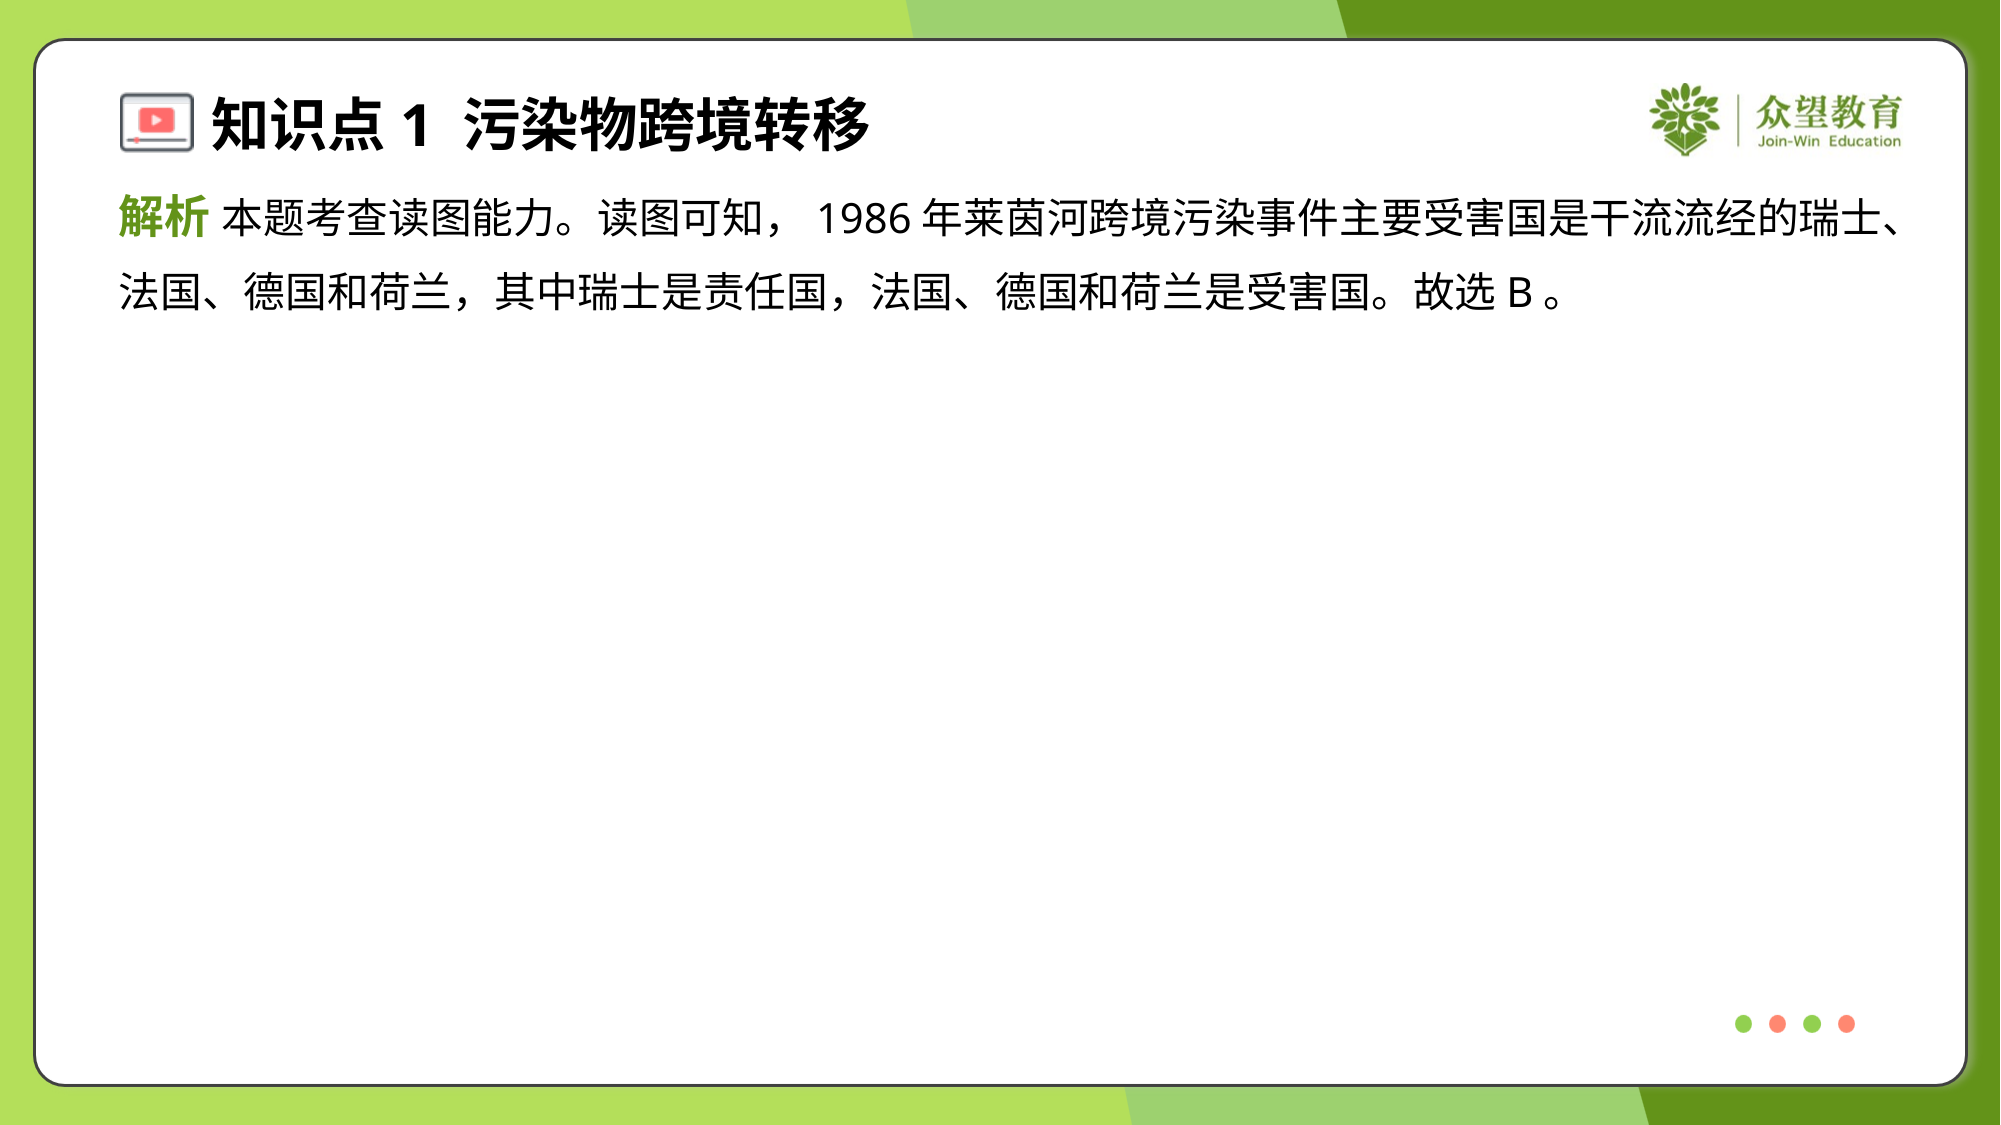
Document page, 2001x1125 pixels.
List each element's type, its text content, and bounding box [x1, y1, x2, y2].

picture [0, 0, 2000, 1125]
text_box 解析 本题考查读图能力。读图可知，1986年莱茵河跨境污染事件主要受害国是干流流经的瑞士、 法国、德国和荷兰，其中瑞士是责任国，法国、德国和荷兰是受害国。故选B。 [118, 159, 1883, 309]
